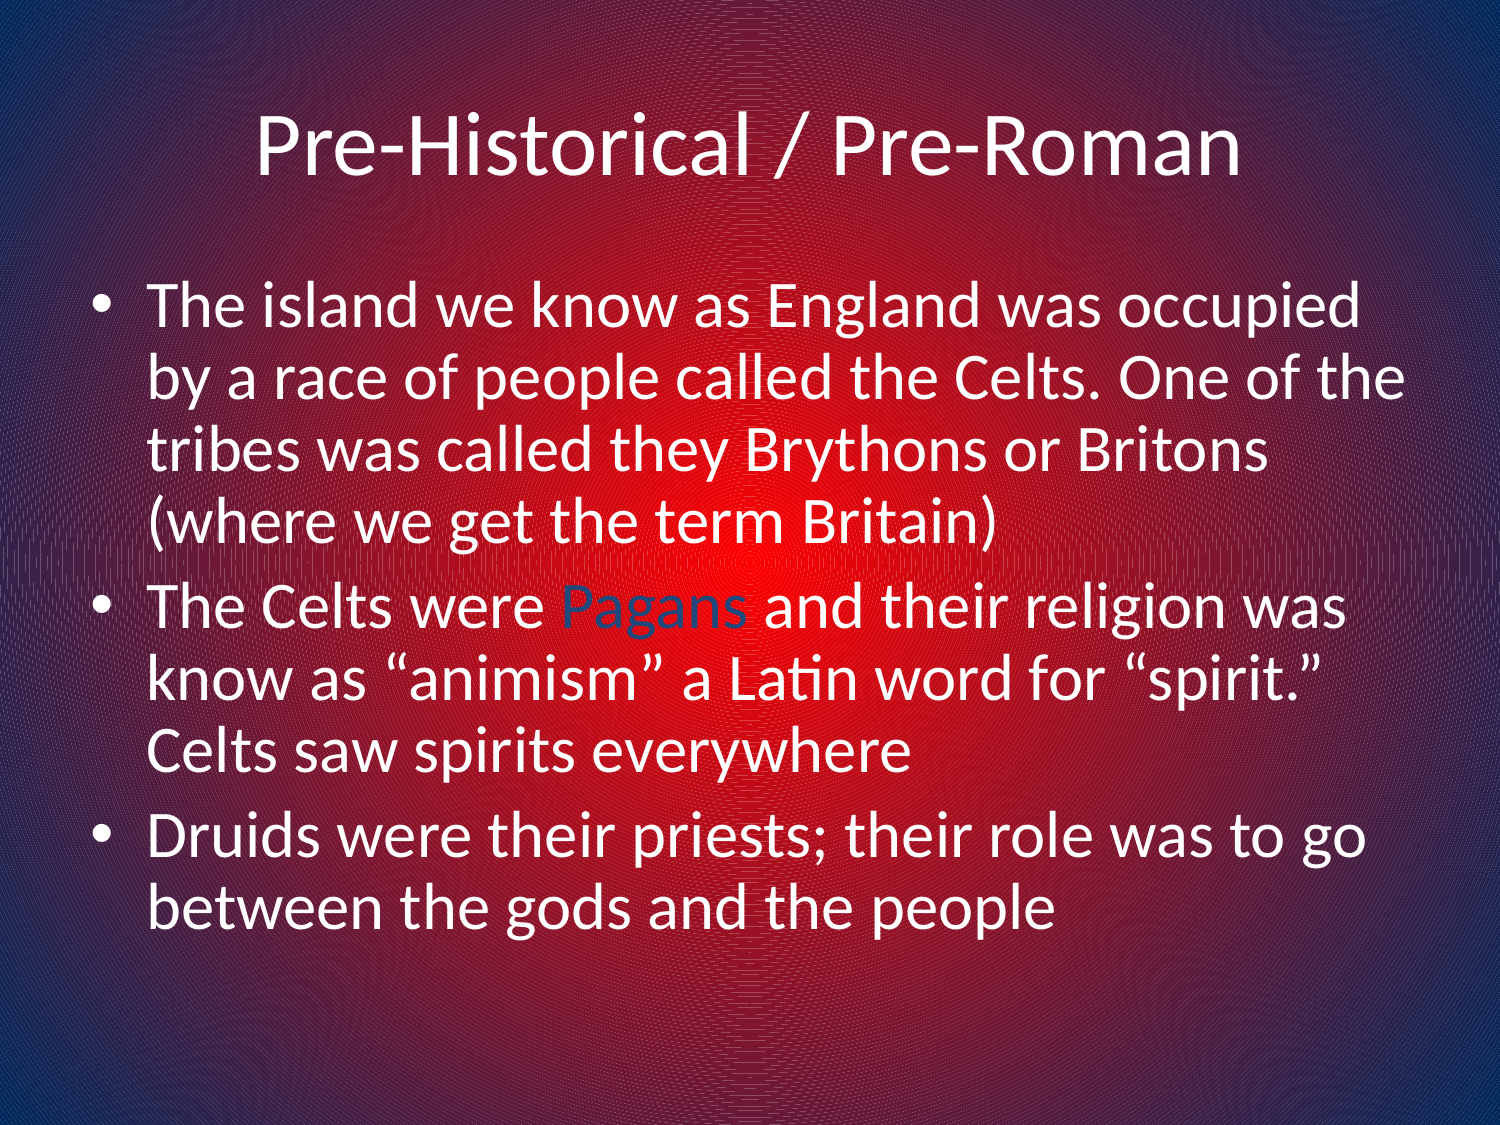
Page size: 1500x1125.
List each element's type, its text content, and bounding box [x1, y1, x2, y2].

list The island we know as England was occupied by a race of people called the Celts. One of the tribes was called they Brythons or Britons (where we get the term Britain) The Celts were Pagans and their religion was know as “animism” a Latin word for “spirit.” Celts saw spirits everywhere Druids were their priests; their role was to go between the gods and the people [75, 262, 1425, 1005]
title Pre-Historical / Pre-Roman [75, 45, 1425, 233]
